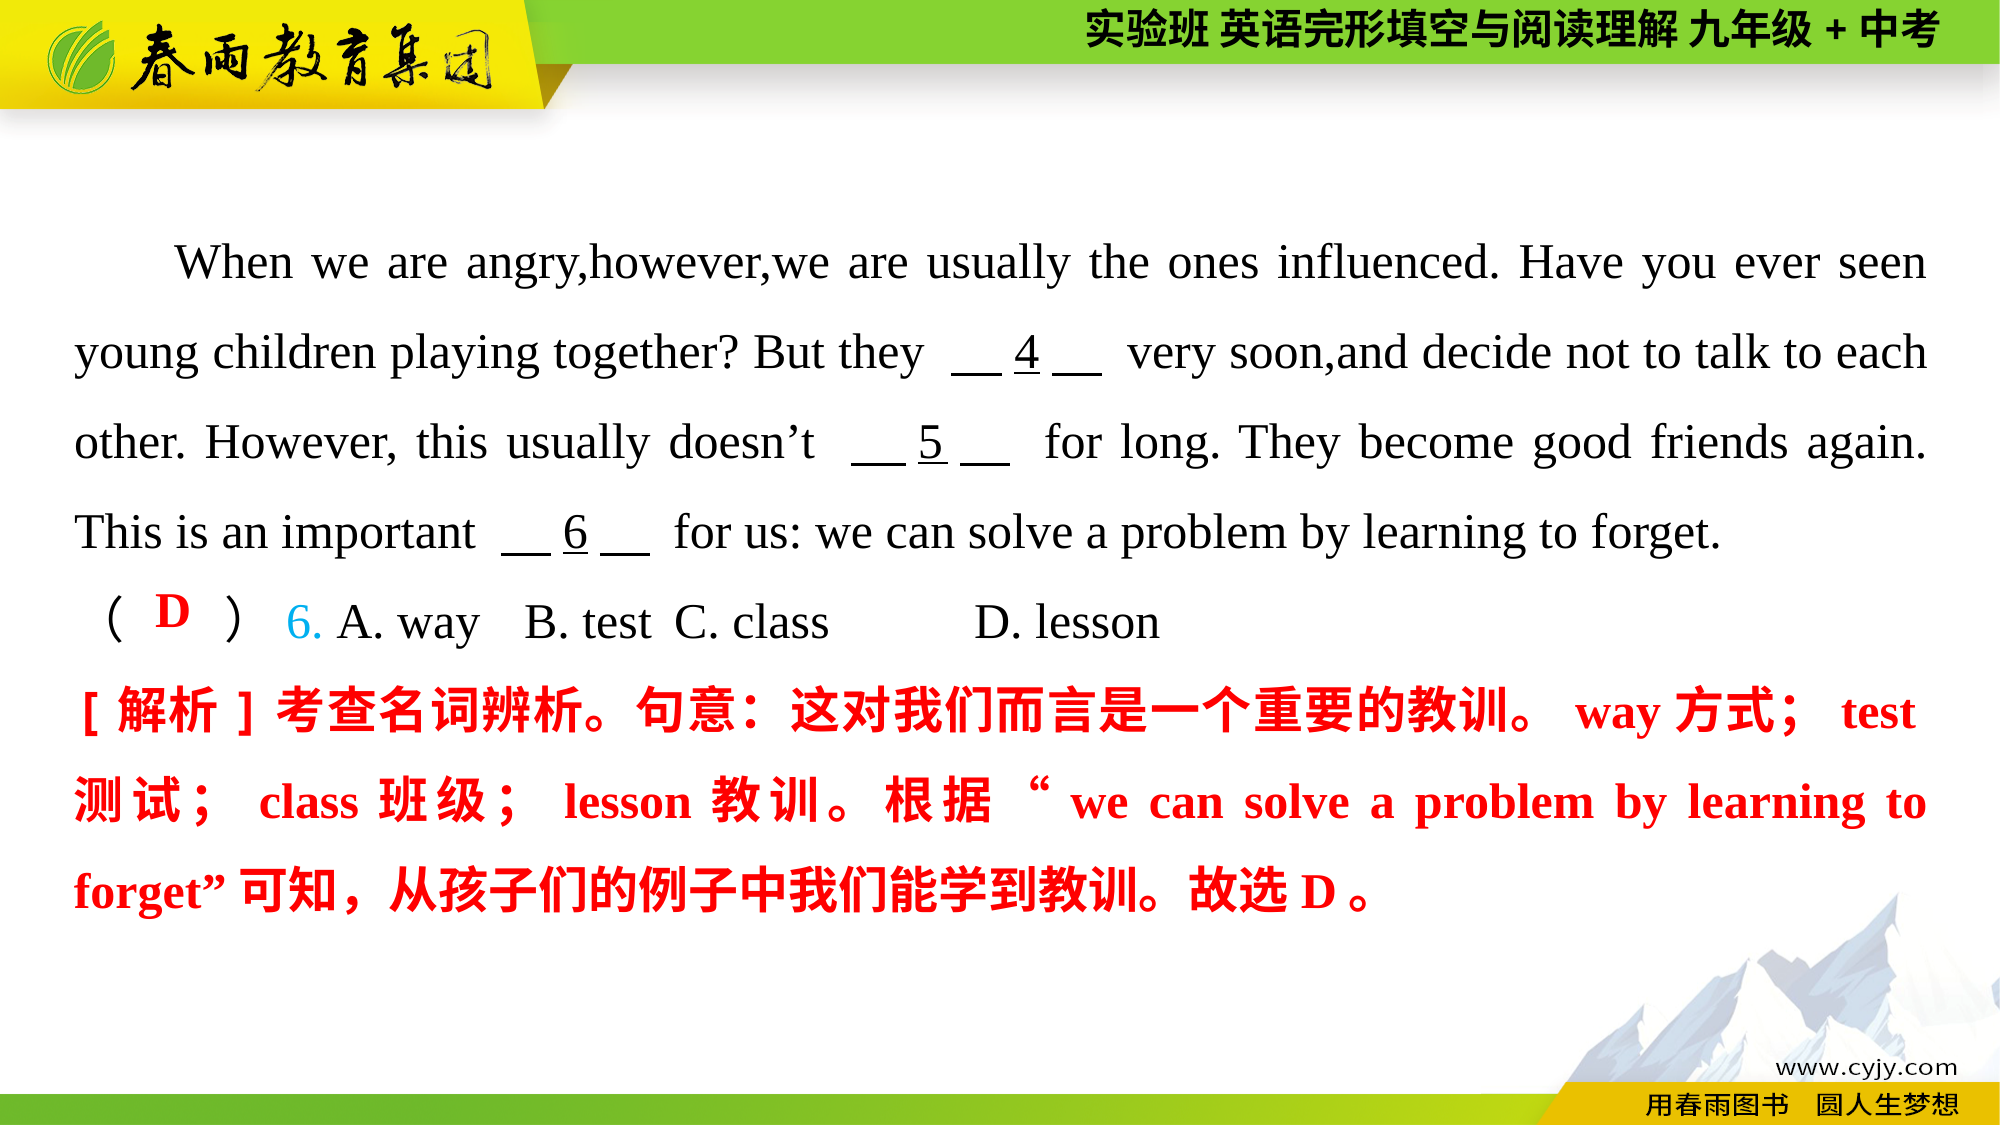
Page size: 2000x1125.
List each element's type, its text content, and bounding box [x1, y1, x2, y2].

text_box D [140, 570, 206, 646]
list When we are angry,however,we are usually the ones influenced. Have you ever seen young children playing together? But they 4 very soon,and decide not to talk to each other. However, this usually doesn’t 5 for long. They become good friends again. This is an important 6 for us: we can solve a problem by learning to forget. [59, 191, 1944, 570]
picture [0, 0, 2000, 1125]
text_box （ ）6. A. way B. test C. class D. lesson [59, 570, 1944, 656]
text_box [解析]考查名词辨析。句意：这对我们而言是一个重要的教训。way方式；test测试；class班级；lesson教训。根据“we can solve a problem by learning to forget”可知，从孩子们的例子中我们能学到教训。故选D。 [58, 640, 1943, 926]
